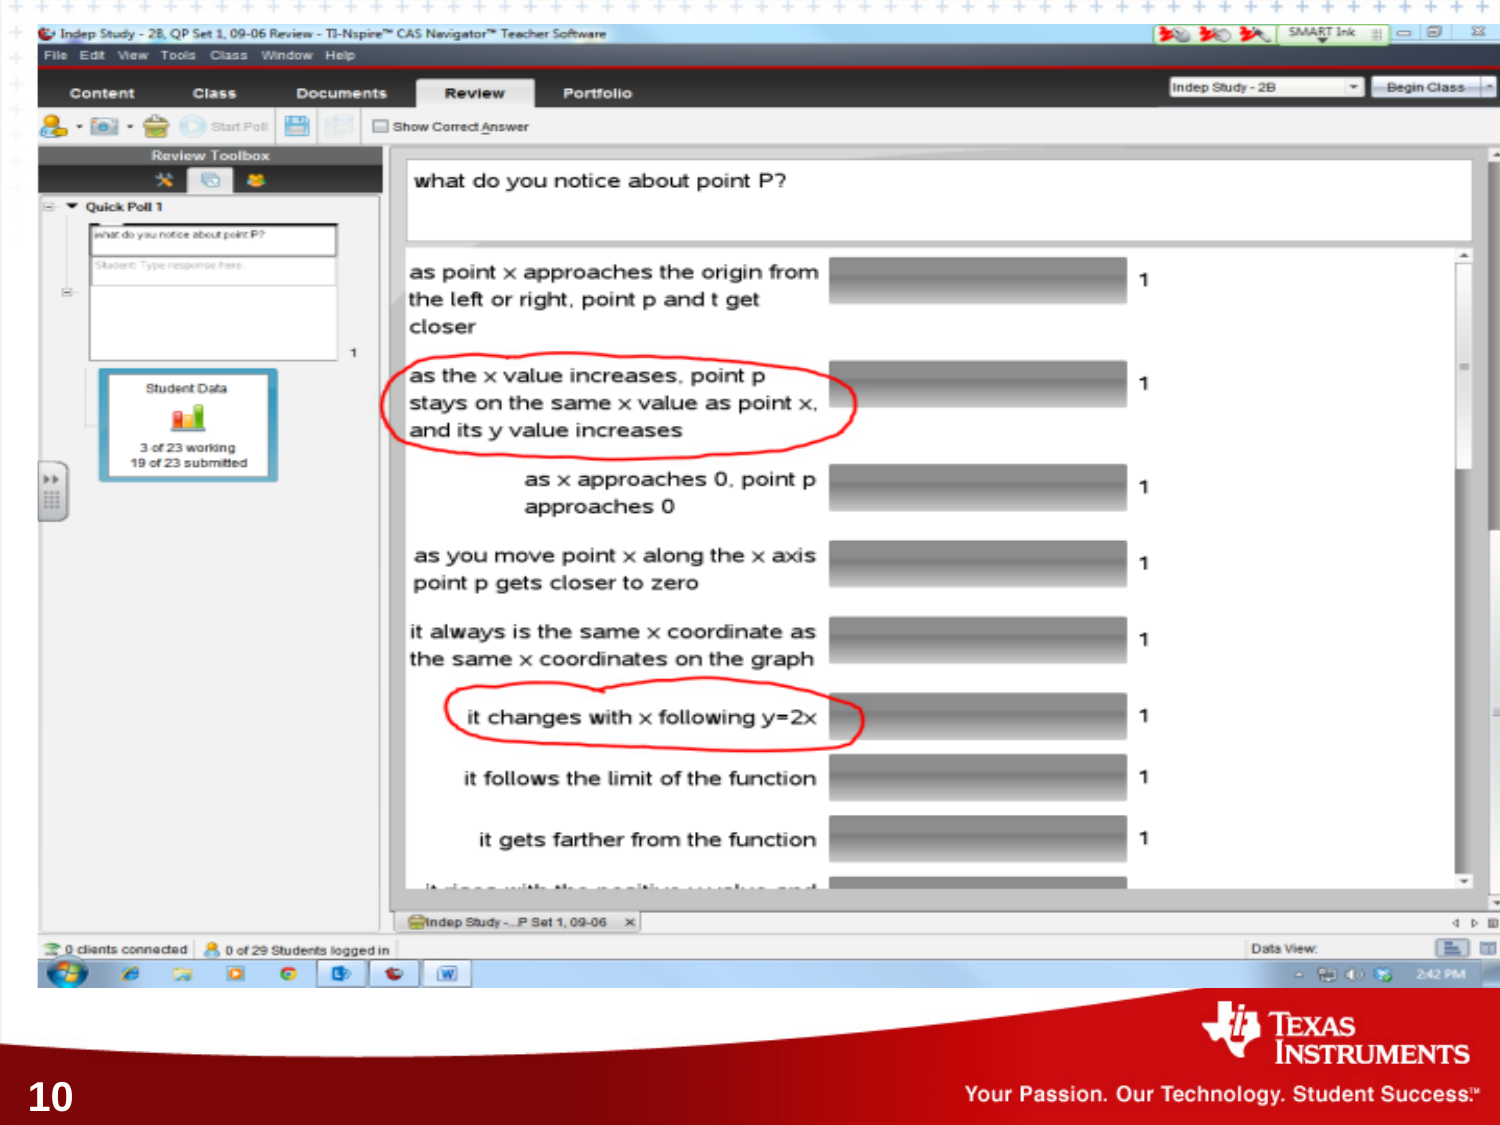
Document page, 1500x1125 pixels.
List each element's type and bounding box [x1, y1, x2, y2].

list [37, 24, 1500, 988]
picture [0, 0, 1500, 1125]
